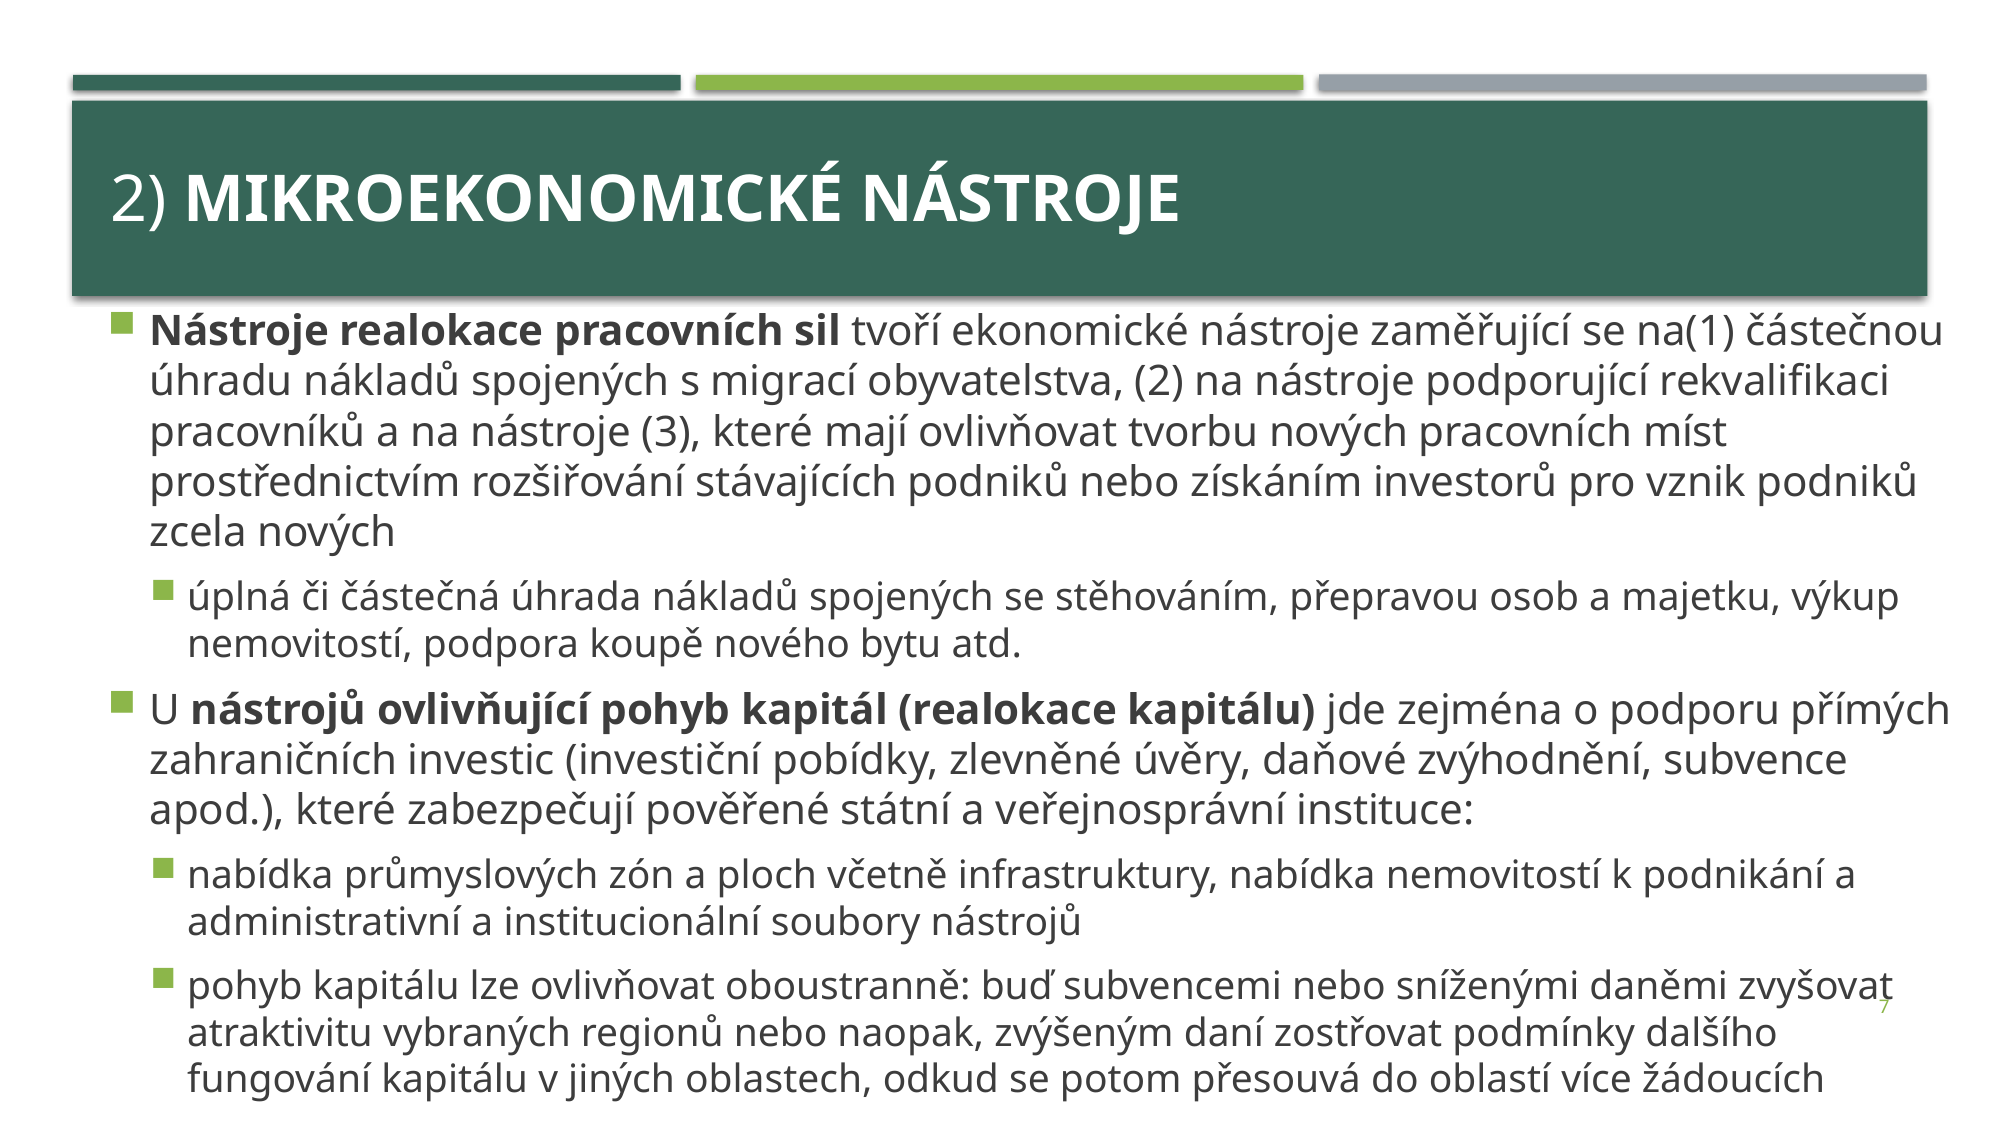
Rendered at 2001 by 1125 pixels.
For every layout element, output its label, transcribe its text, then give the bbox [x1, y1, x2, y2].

title 2) Mikroekonomické nástroje [95, 115, 1937, 242]
list Nástroje realokace pracovních sil tvoří ekonomické nástroje zaměřující se na(1) částečnou úhradu nákladů spojených s migrací obyvatelstva, (2) na nástroje podporující rekvalifikaci pracovníků a na nástroje (3), které mají ovlivňovat tvorbu nových pracovních míst prostřednictvím rozšiřování stávajících podniků nebo získáním investorů pro vznik podniků zcela nových úplná či částečná úhrada nákladů spojených se stěhováním, přepravou osob a majetku, výkup nemovitostí, podpora koupě nového bytu atd. U nástrojů ovlivňující pohyb kapitál (realokace kapitálu) jde zejména o podporu přímých zahraničních investic (investiční pobídky, zlevněné úvěry, daňové zvýhodnění, subvence apod.), které zabezpečují pověřené státní a veřejnosprávní instituce: nabídka průmyslových zón a ploch včetně infrastruktury, nabídka nemovitostí k podnikání a administrativní a institucionální soubory nástrojů pohyb kapitálu lze ovlivňovat oboustranně: buď subvencemi nebo sníženými daněmi zvyšovat atraktivitu vybraných regionů nebo naopak, zvýšeným daní zostřovat podmínky dalšího fungování kapitálu v jiných oblastech, odkud se potom přesouvá do oblastí více žádoucích [47, 292, 1985, 1112]
slide_number 7 [1732, 977, 1905, 1037]
